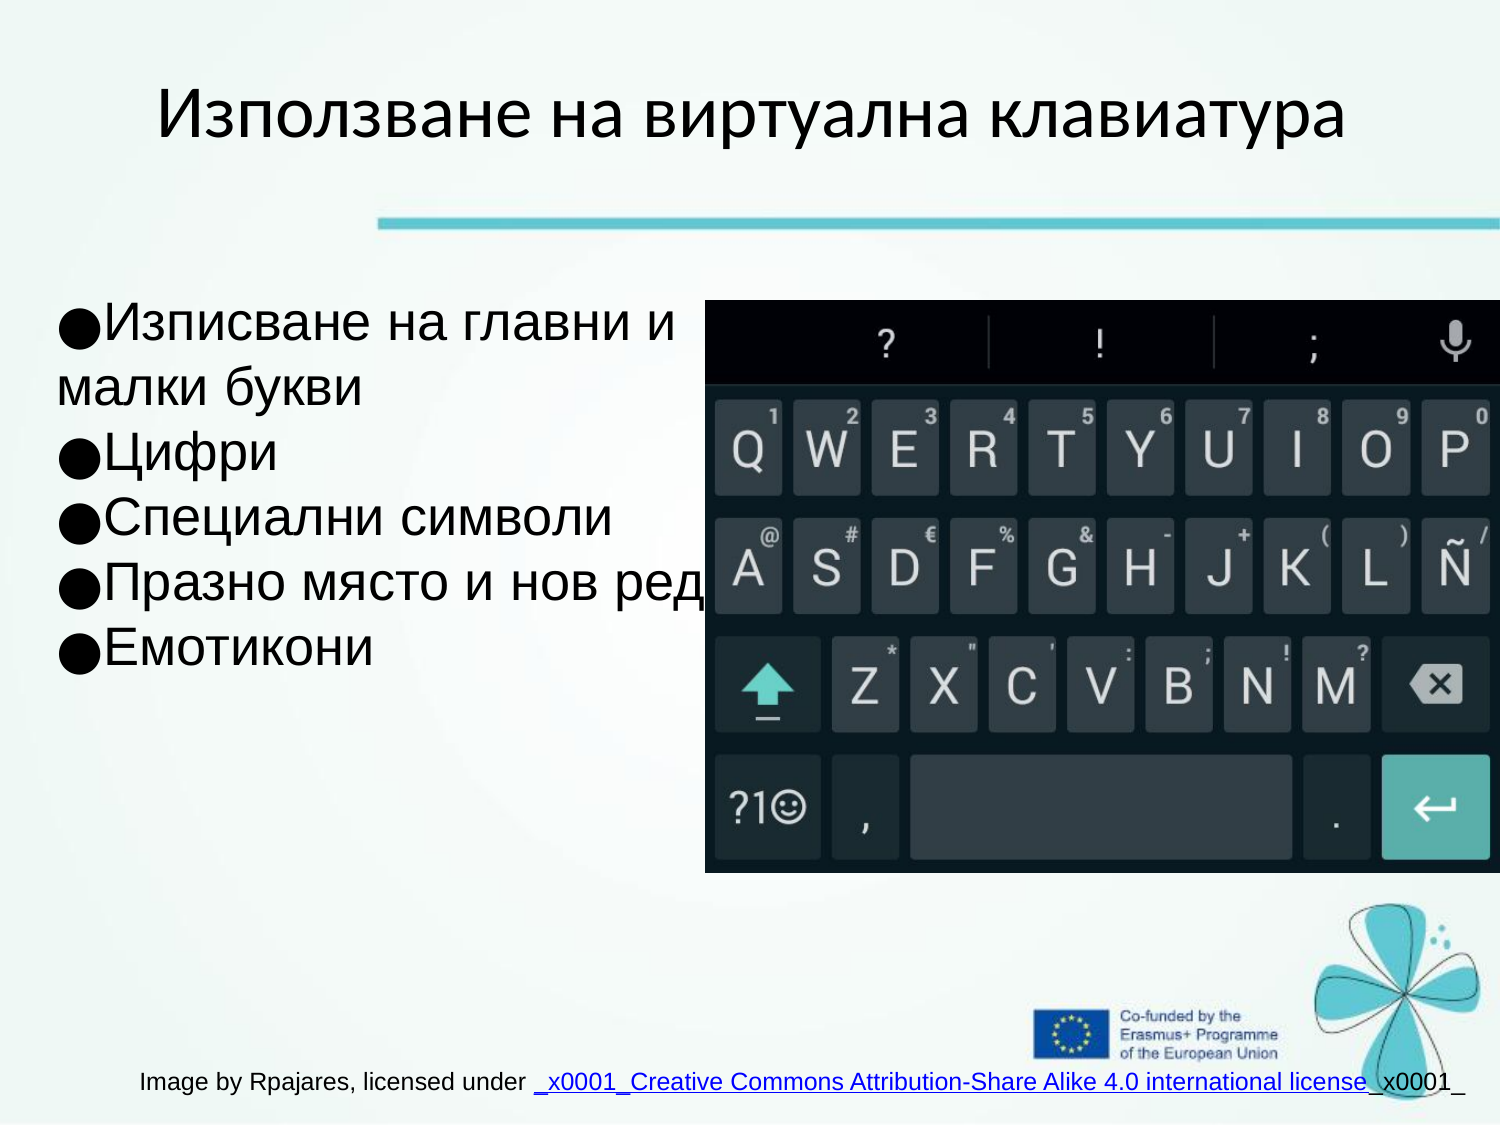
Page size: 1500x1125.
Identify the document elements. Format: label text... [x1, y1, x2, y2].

picture [0, 0, 1500, 1125]
text_box Използване на виртуална клавиатура [141, 54, 1380, 160]
text_box Изписване на главни и малки букви Цифри Специални символи Празно място и нов ред Емотикони Image by Rpajares, licensed under _x0001_Creative Commons Attribution-Share Alike 4.0 international license_x0001_ [41, 278, 1481, 1044]
